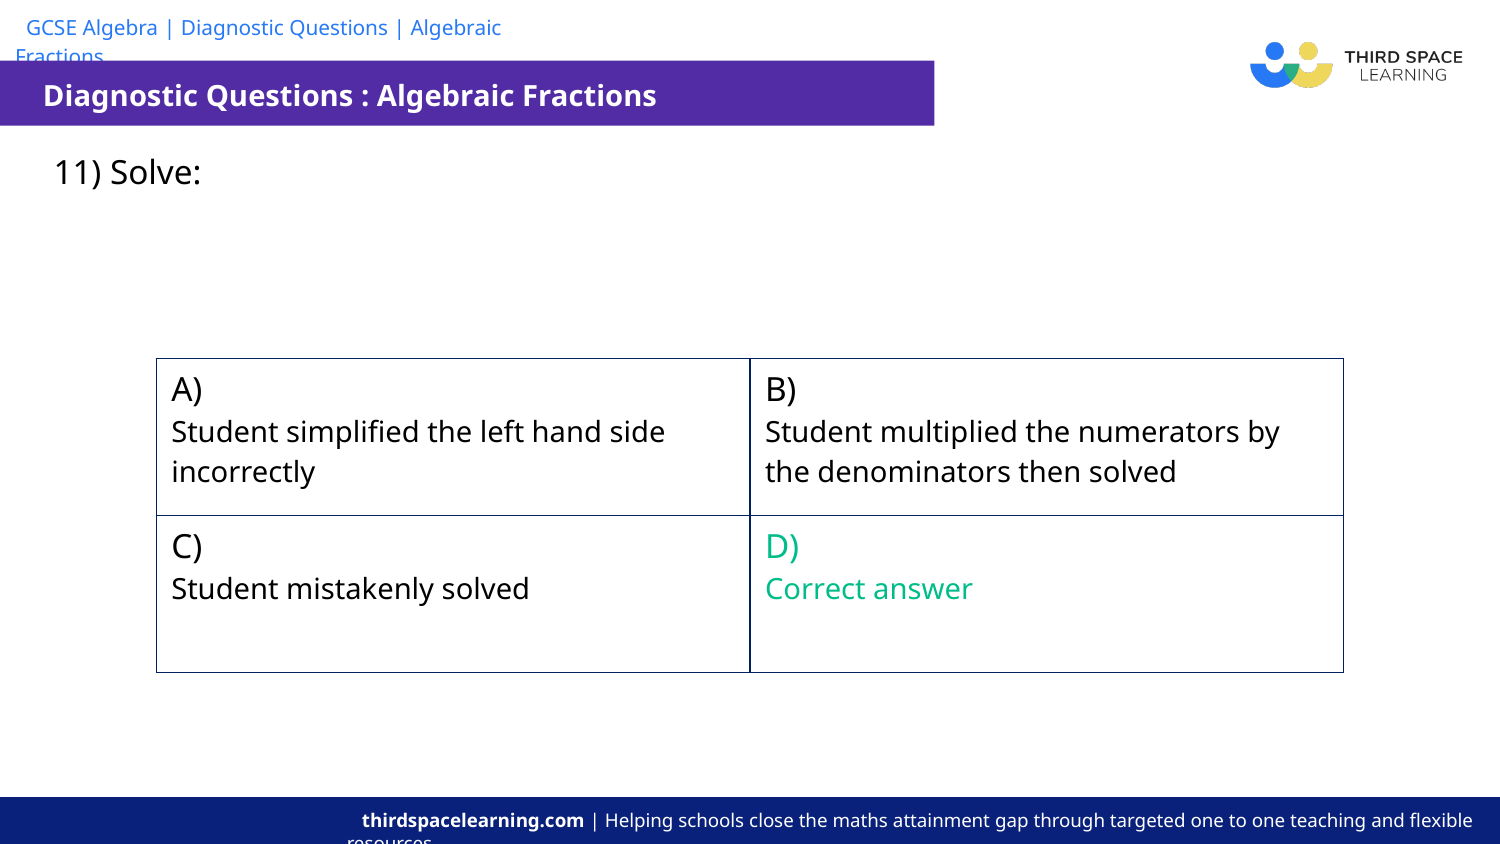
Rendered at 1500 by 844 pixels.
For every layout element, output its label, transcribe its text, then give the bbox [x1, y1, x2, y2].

picture [1250, 33, 1465, 99]
text_box Diagnostic Questions : Algebraic Fractions [27, 61, 778, 127]
